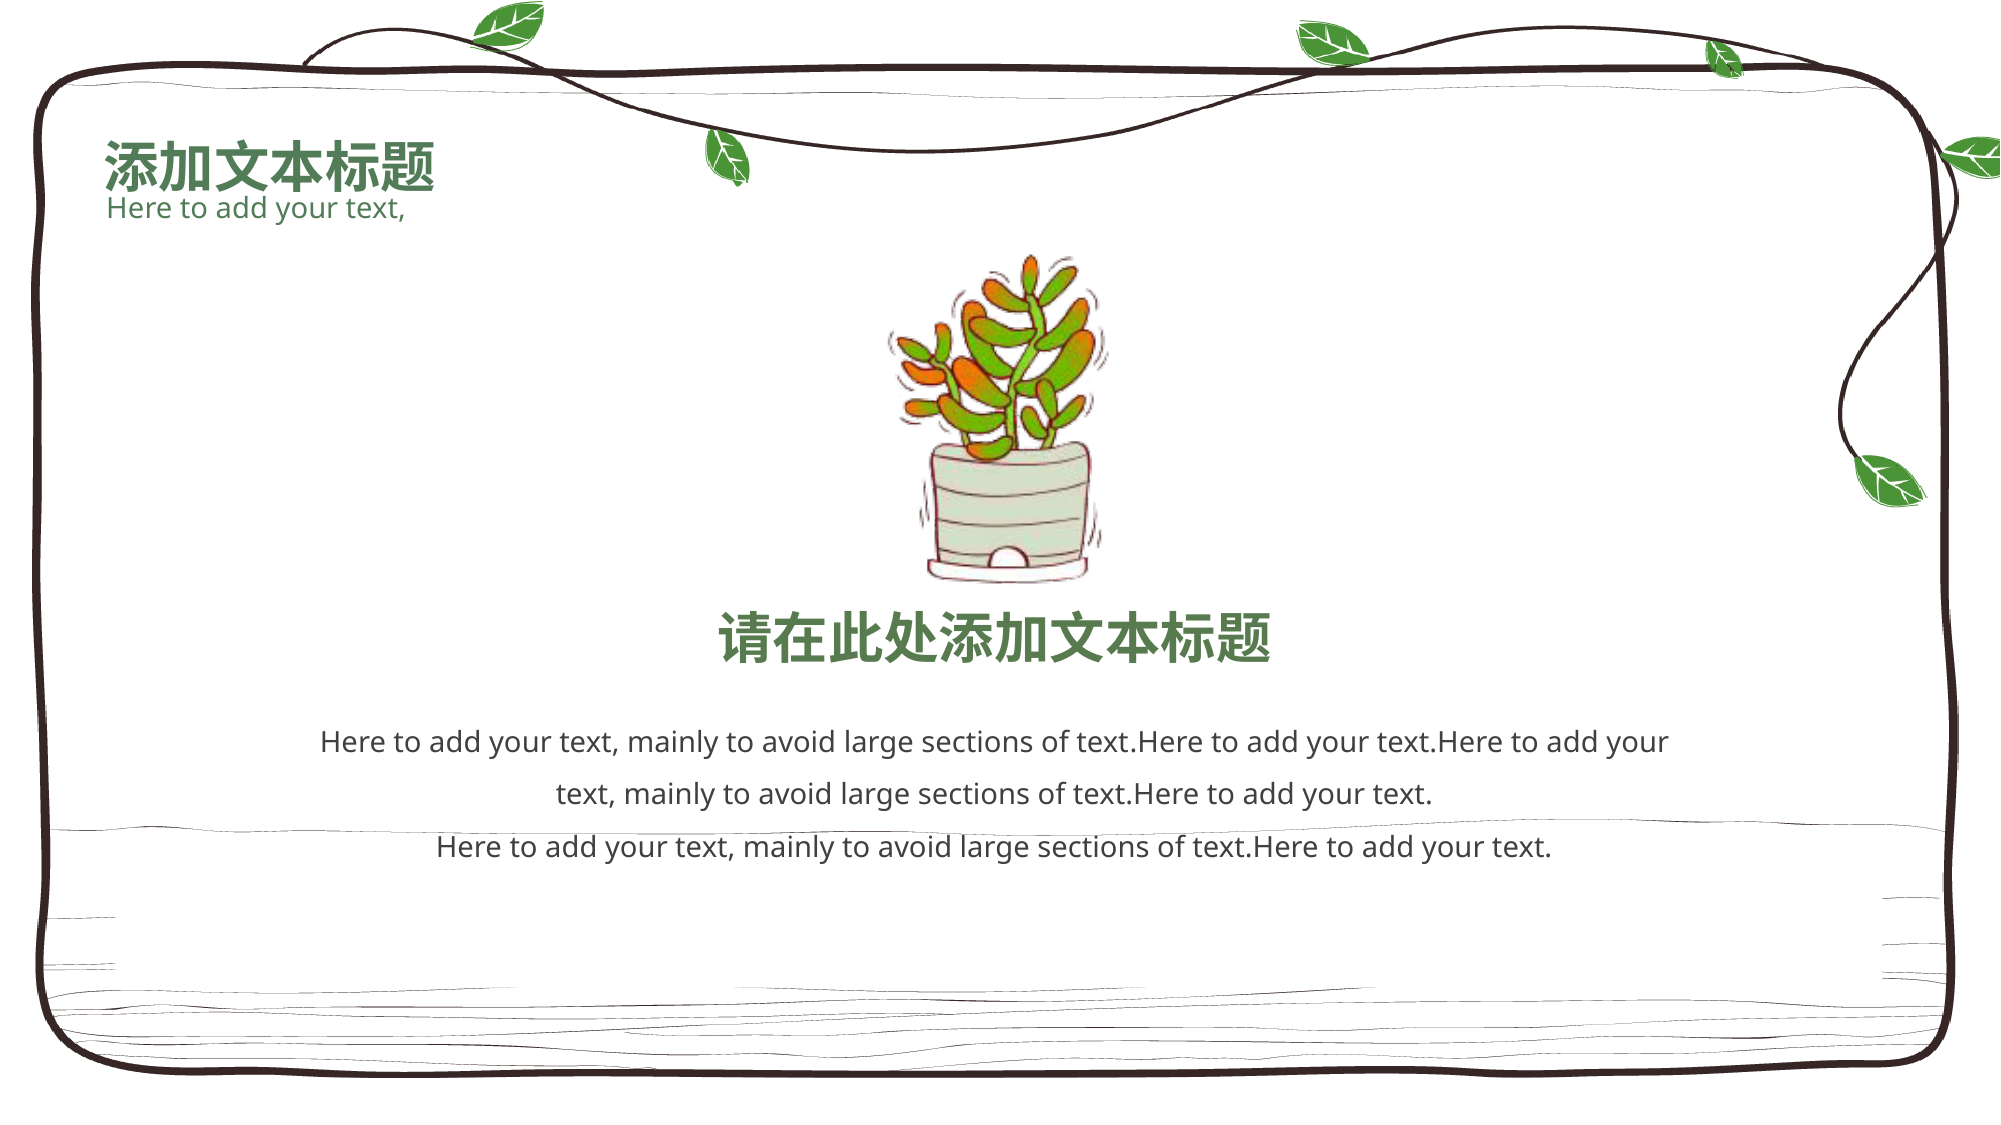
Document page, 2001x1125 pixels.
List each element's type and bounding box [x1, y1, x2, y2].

text_box [0, 91, 571, 233]
text_box [31, 1, 2000, 1078]
picture [829, 234, 1160, 638]
